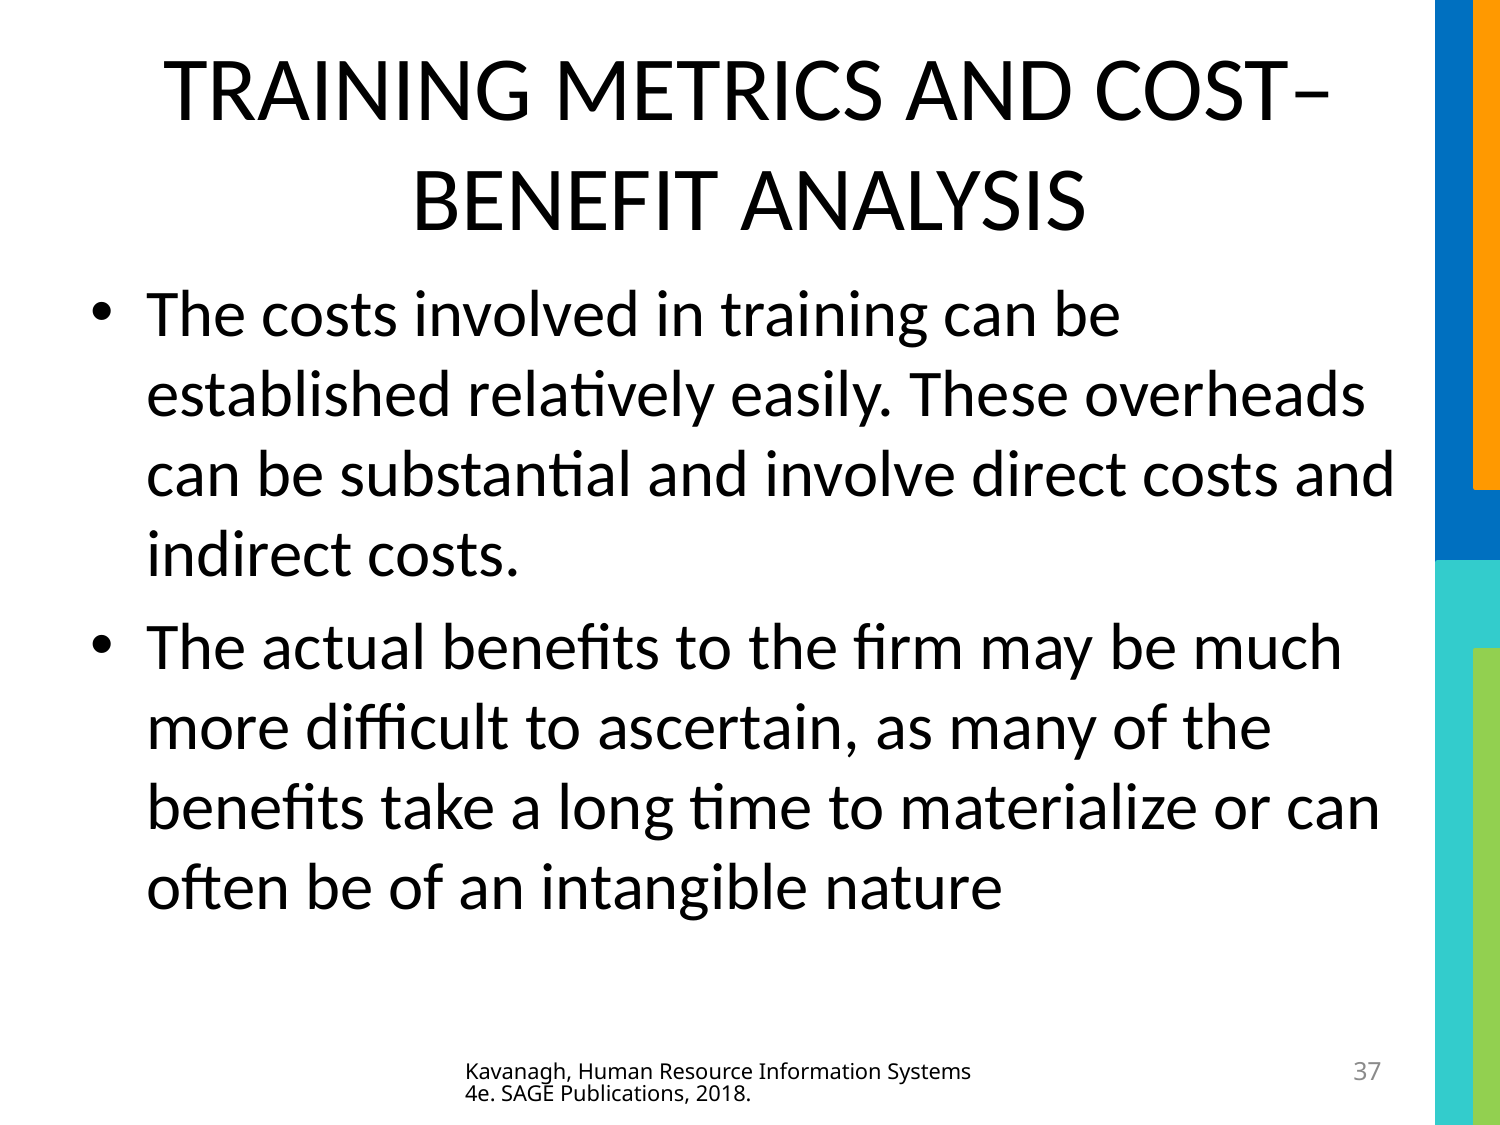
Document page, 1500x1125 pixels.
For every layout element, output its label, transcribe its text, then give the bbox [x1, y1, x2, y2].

list The costs involved in training can be established relatively easily. These overheads can be substantial and involve direct costs and indirect costs. The actual benefits to the firm may be much more difficult to ascertain, as many of the benefits take a long time to materialize or can often be of an intangible nature [75, 262, 1425, 1005]
title TRAINING METRICS AND COST–BENEFIT ANALYSIS [75, 45, 1425, 233]
footer Kavanagh, Human Resource Information Systems 4e. SAGE Publications, 2018. [450, 1042, 1004, 1103]
slide_number 37 [1059, 1042, 1397, 1103]
